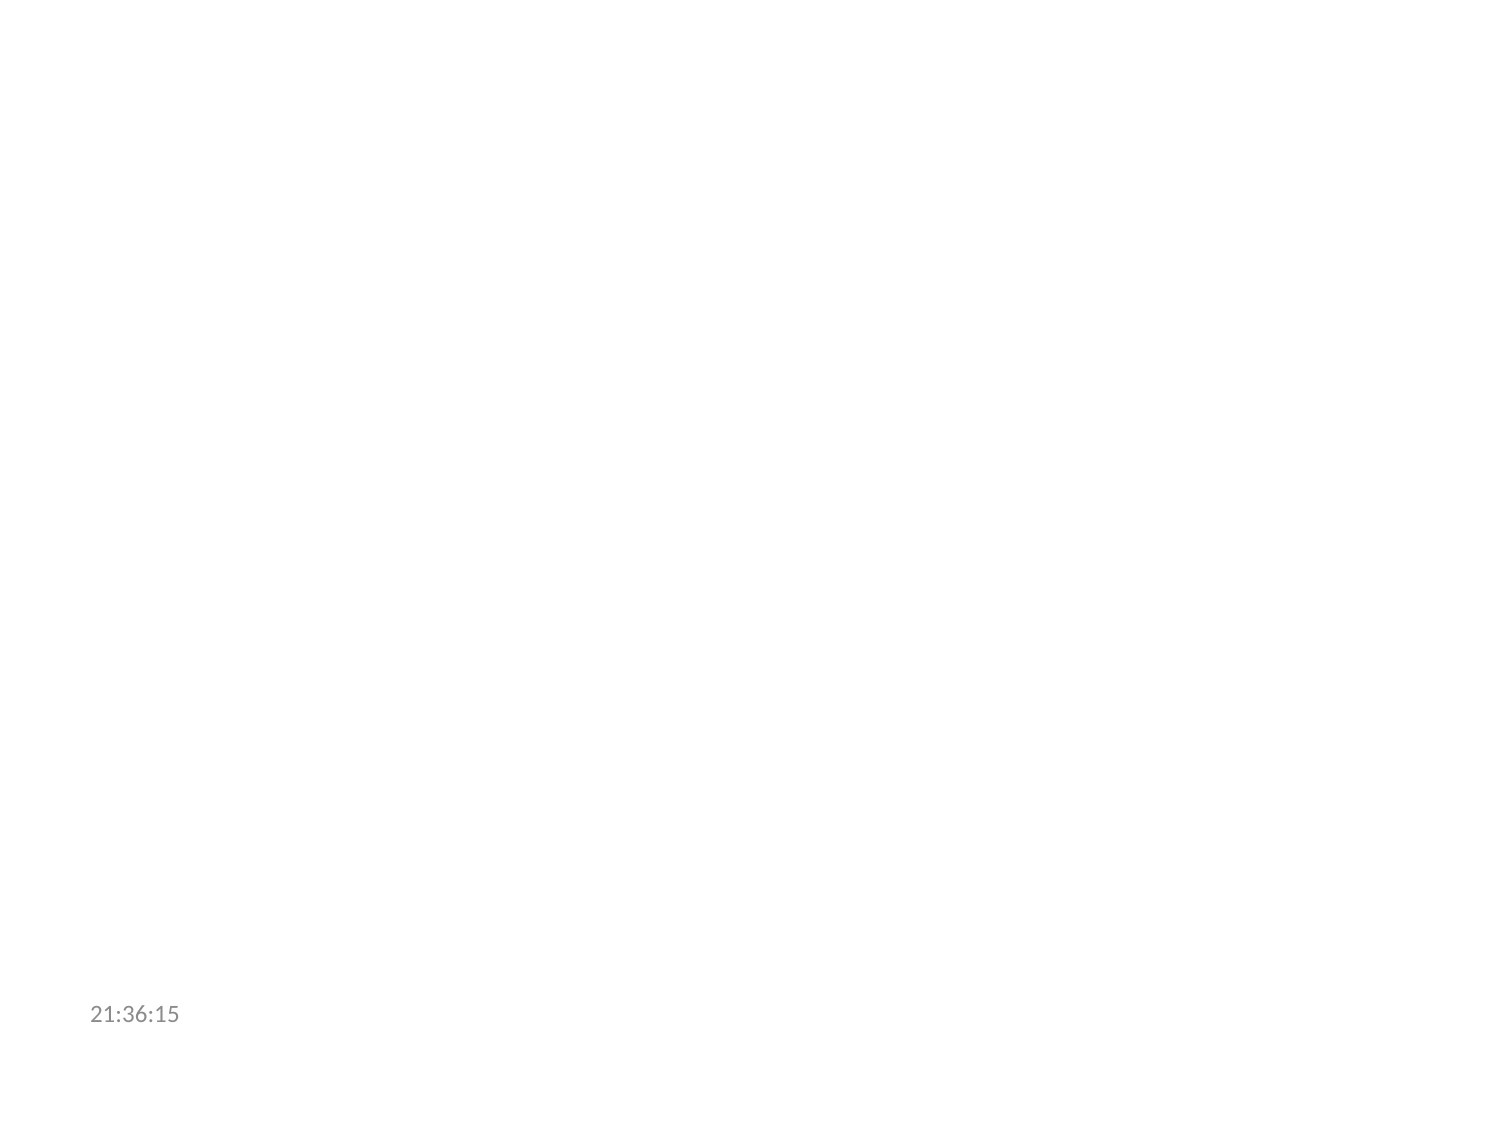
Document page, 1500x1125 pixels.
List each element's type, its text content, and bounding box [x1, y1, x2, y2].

text_box 15:35:09 [75, 982, 425, 1043]
